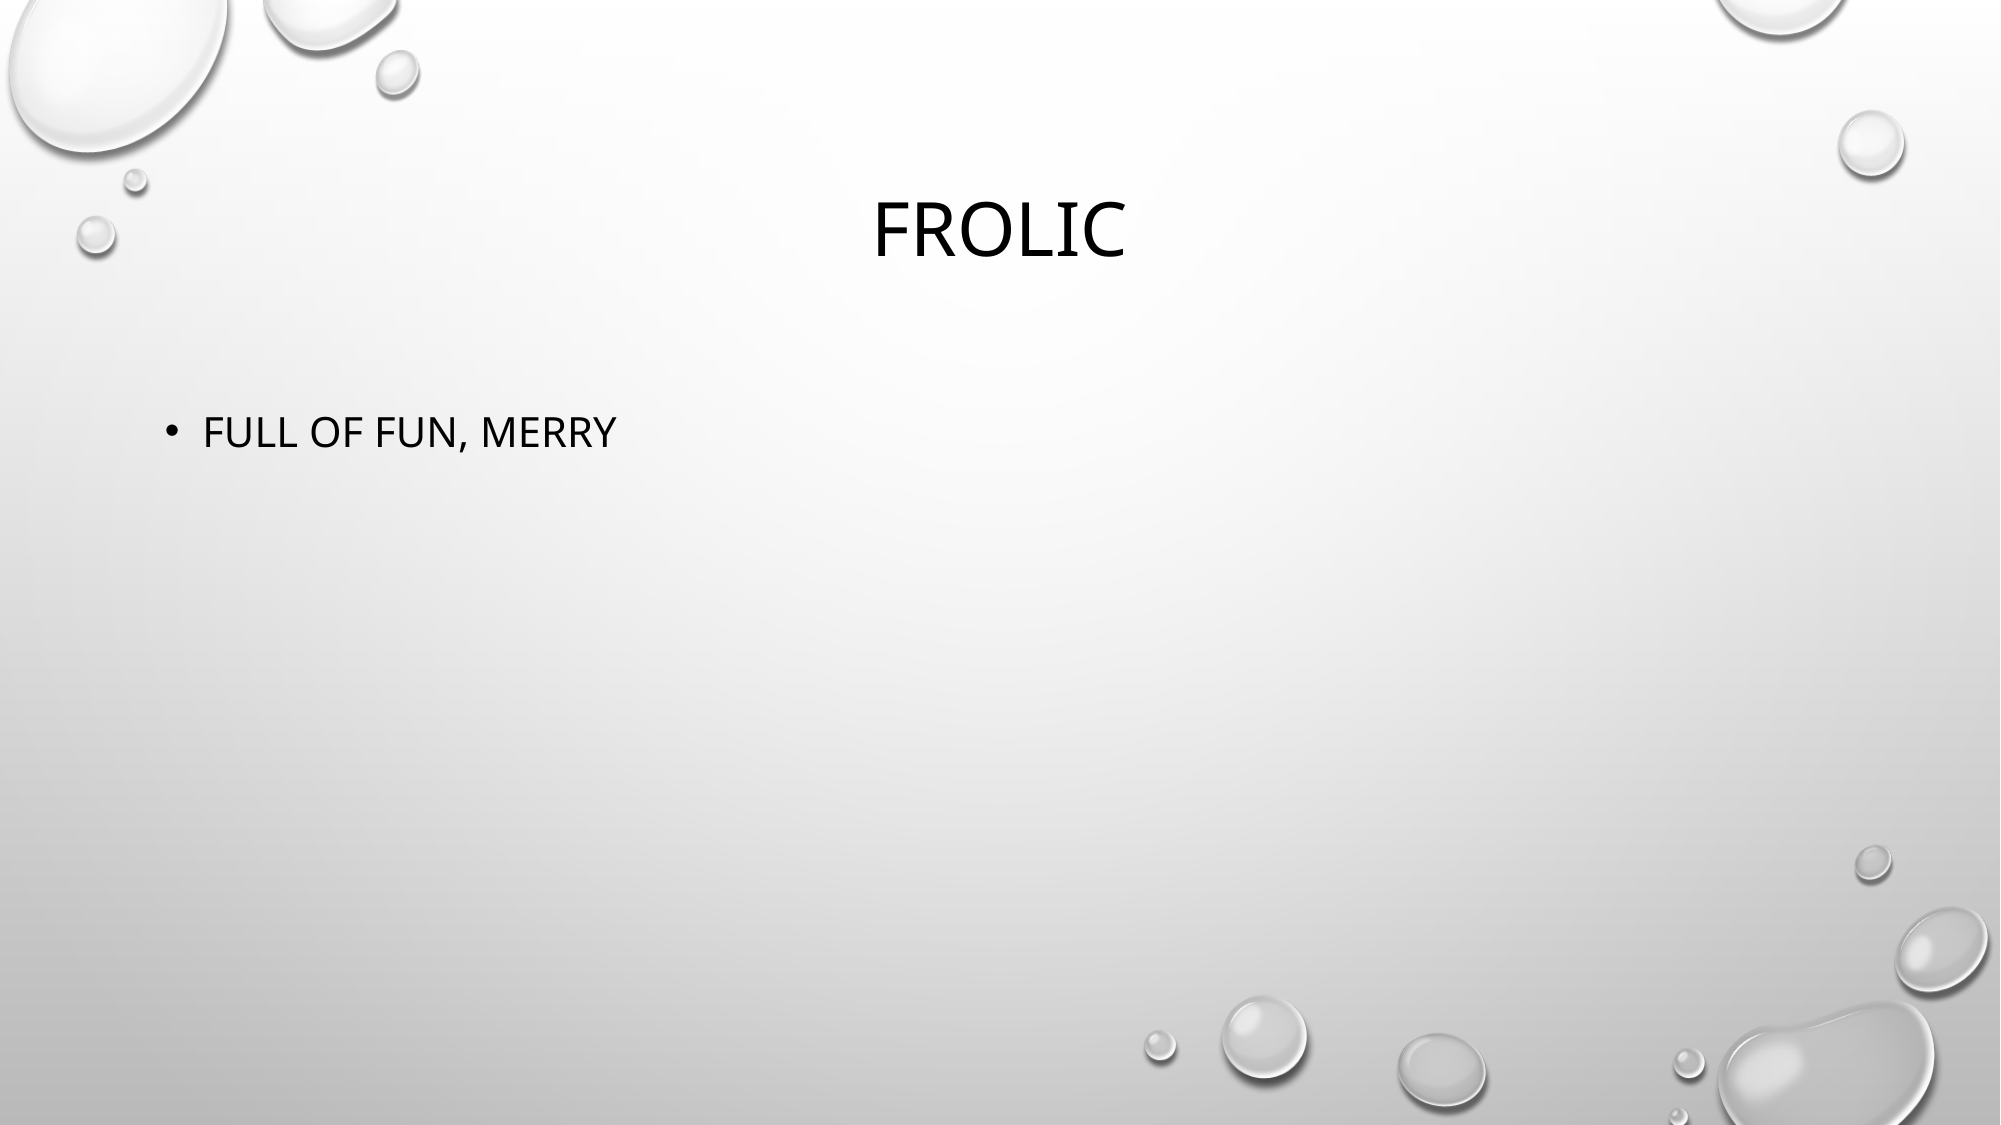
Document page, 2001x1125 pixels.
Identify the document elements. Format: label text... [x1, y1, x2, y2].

list Full of fun, merry [149, 388, 1850, 950]
title frolic [149, 101, 1851, 364]
picture [0, 0, 2000, 1125]
